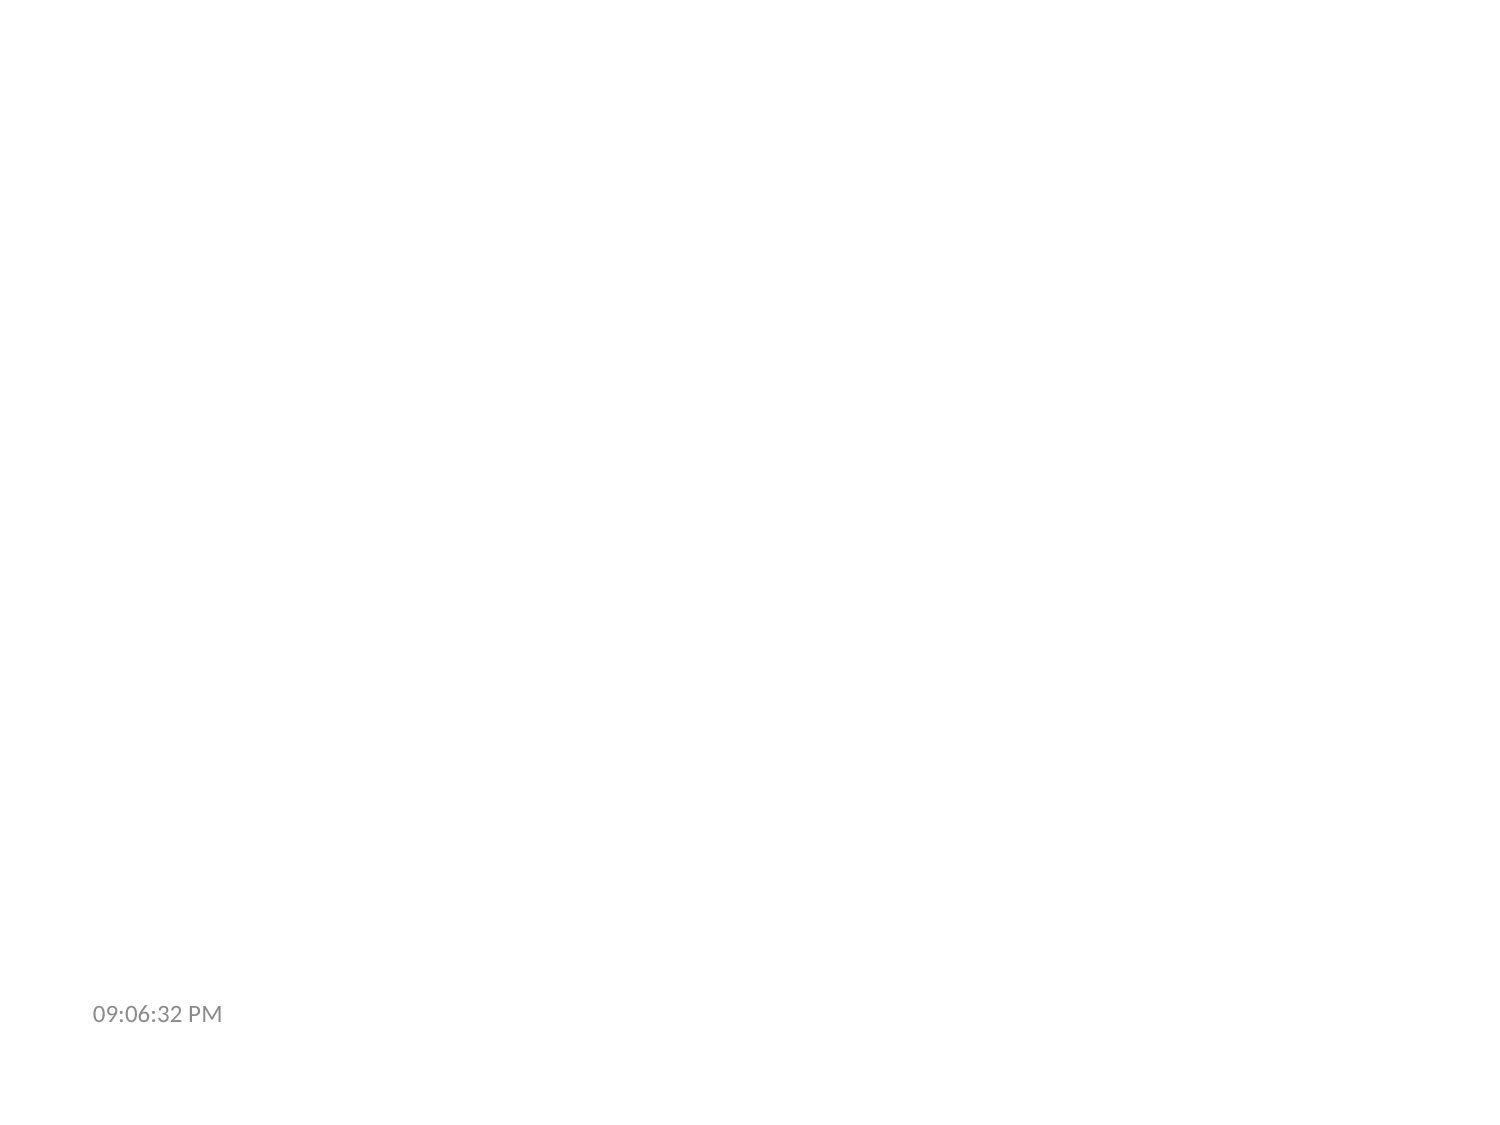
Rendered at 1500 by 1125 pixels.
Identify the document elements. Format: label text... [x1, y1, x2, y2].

text_box 3:35:09 PM [77, 982, 428, 1043]
